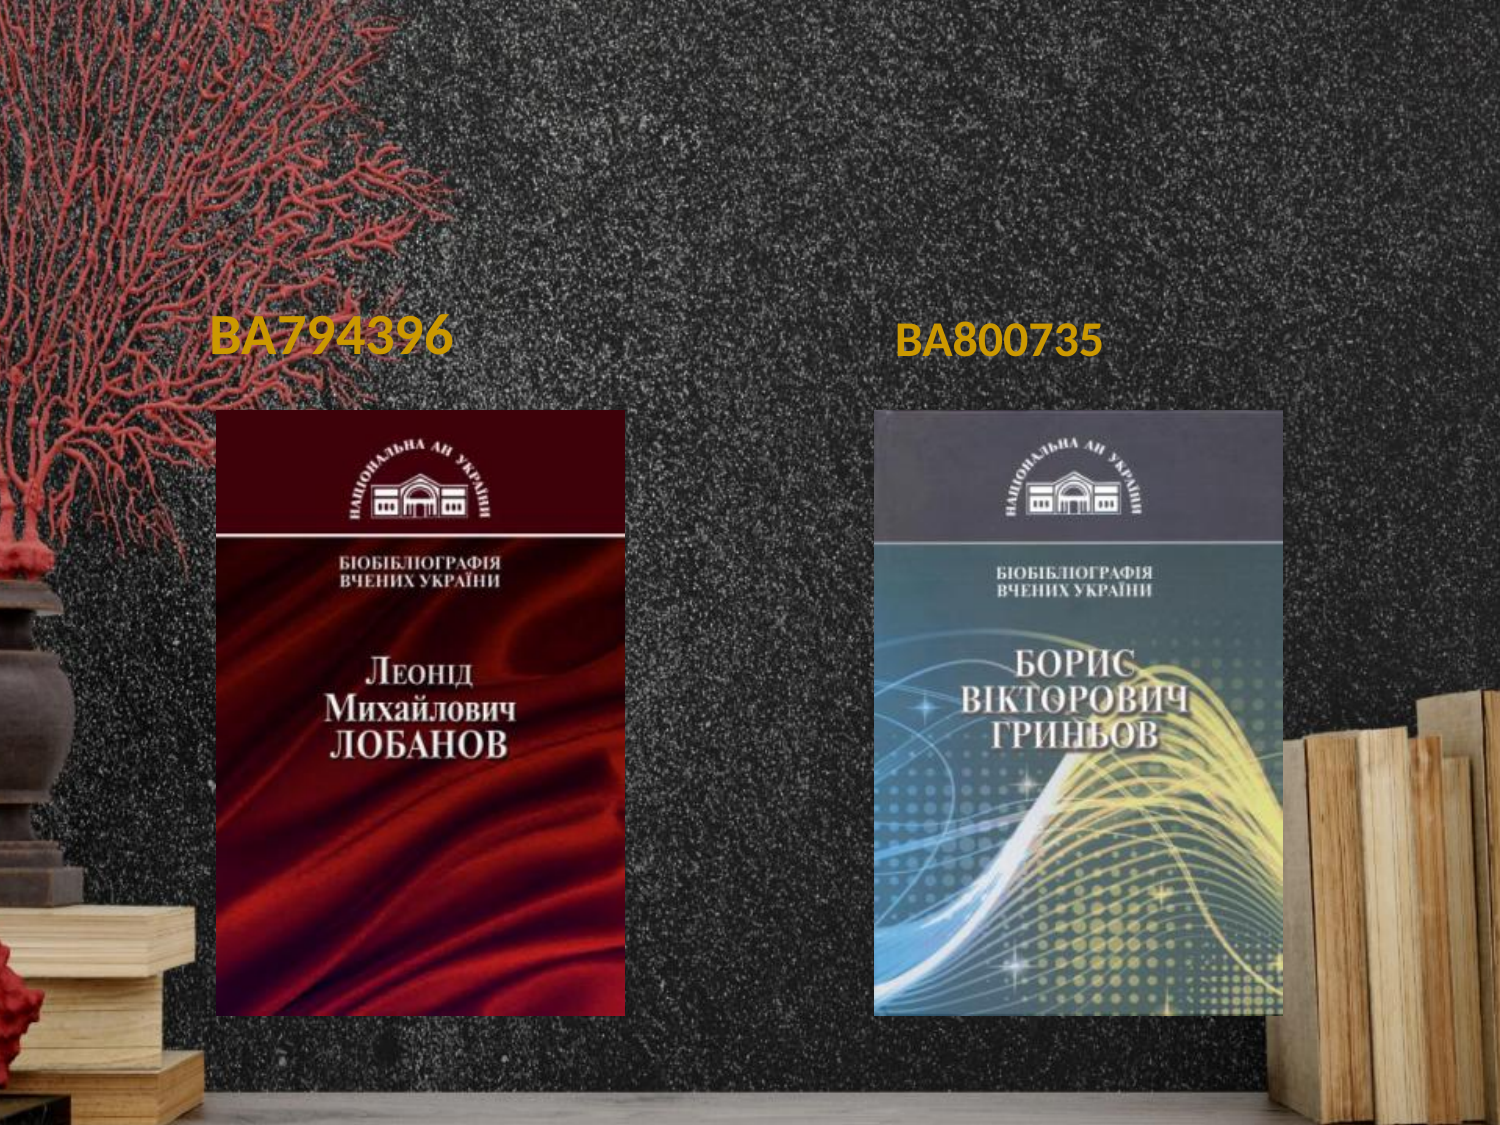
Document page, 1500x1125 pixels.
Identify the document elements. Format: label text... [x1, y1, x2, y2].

list ВА800735 [879, 251, 1425, 375]
list ВА794396 [194, 251, 738, 375]
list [216, 410, 625, 1016]
picture [0, 0, 1500, 1125]
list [874, 410, 1283, 1016]
